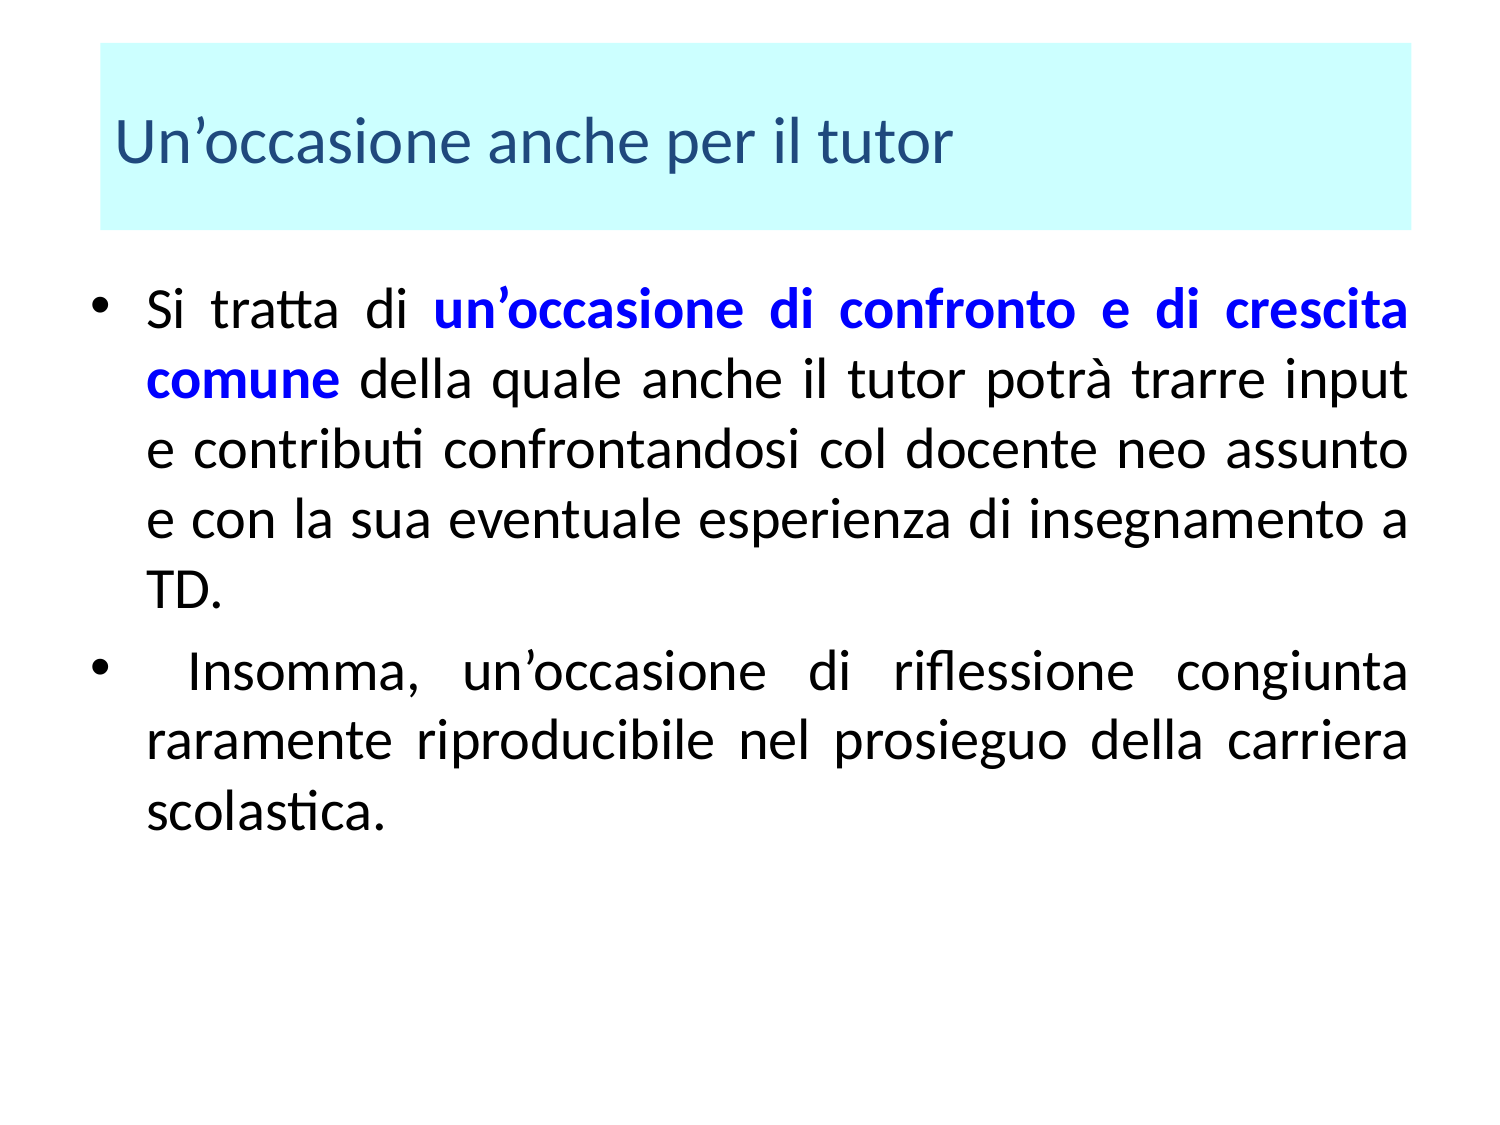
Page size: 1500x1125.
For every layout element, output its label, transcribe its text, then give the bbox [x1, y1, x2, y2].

text_box Un’occasione anche per il tutor [100, 42, 1412, 231]
list Si tratta di un’occasione di confronto e di crescita comune della quale anche il tutor potrà trarre input e contributi confrontandosi col docente neo assunto e con la sua eventuale esperienza di insegnamento a TD. Insomma, un’occasione di riflessione congiunta raramente riproducibile nel prosieguo della carriera scolastica. [75, 262, 1425, 1005]
